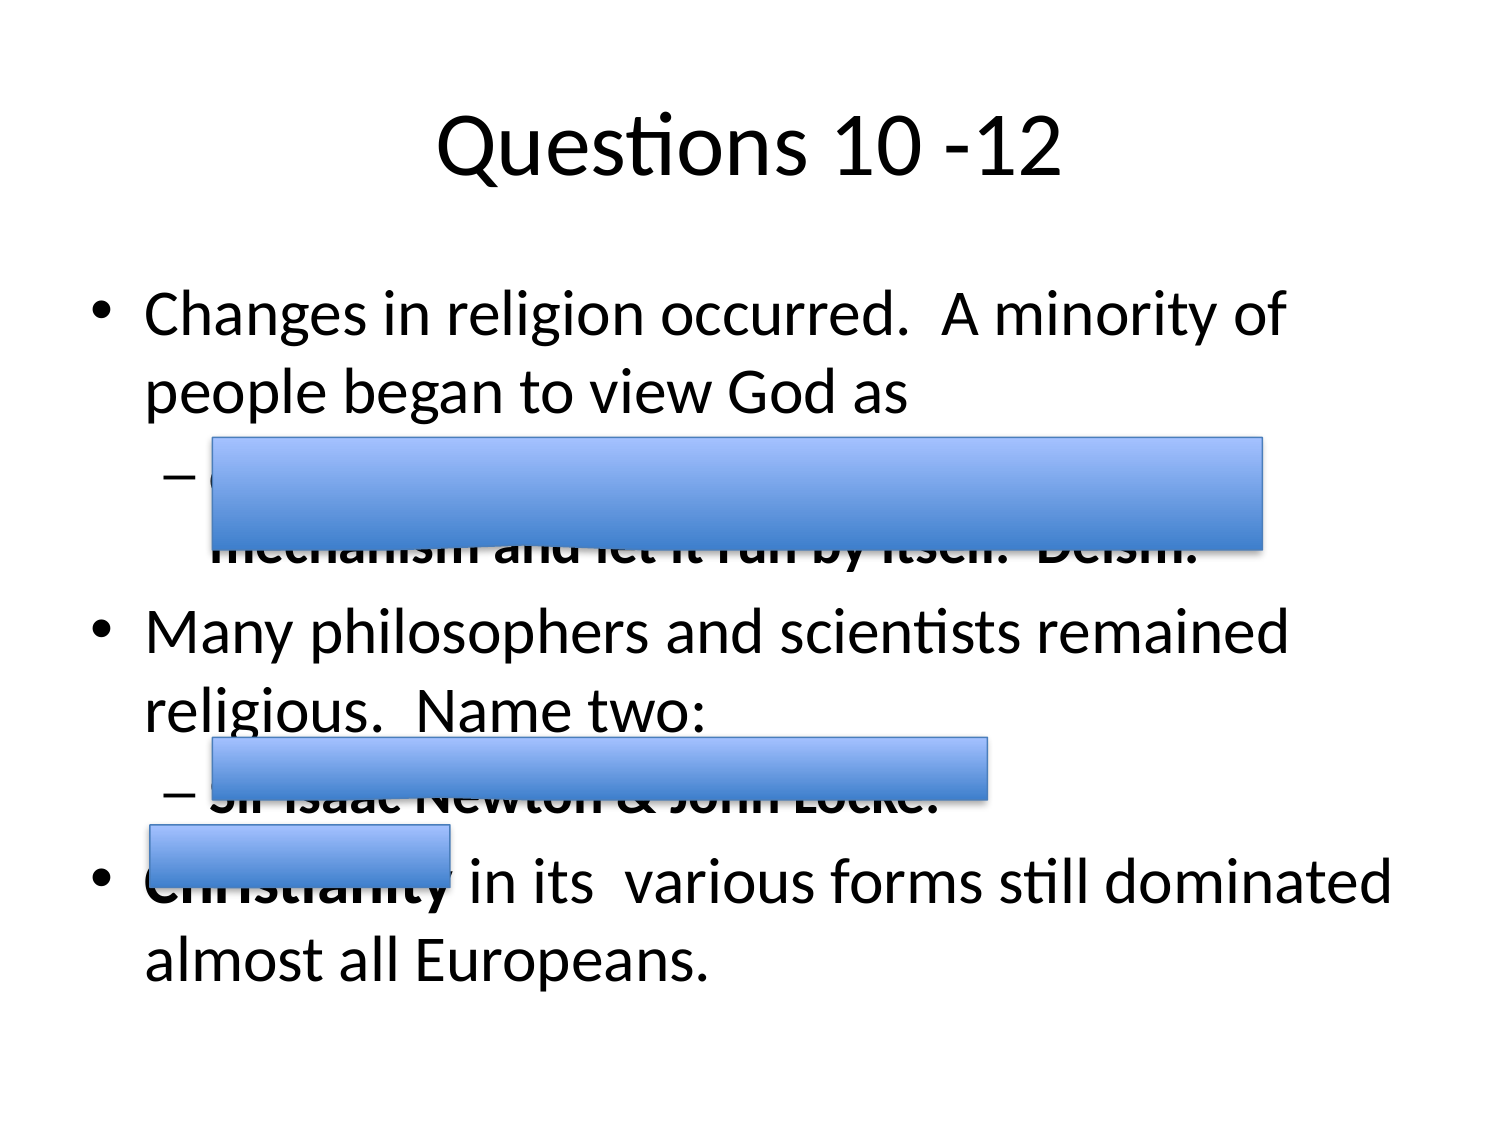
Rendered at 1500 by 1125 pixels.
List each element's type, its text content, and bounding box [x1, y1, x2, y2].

list Changes in religion occurred. A minority of people began to view God as creator of clock-withdrawn from perfect mechanism and let it run by itself. Deism. Many philosophers and scientists remained religious. Name two: Sir Isaac Newton & John Locke. Christianity in its various forms still dominated almost all Europeans. [75, 262, 1425, 1005]
text_box [211, 736, 989, 801]
text_box [149, 824, 451, 889]
text_box [211, 436, 1264, 551]
title Questions 10 -12 [75, 45, 1425, 233]
